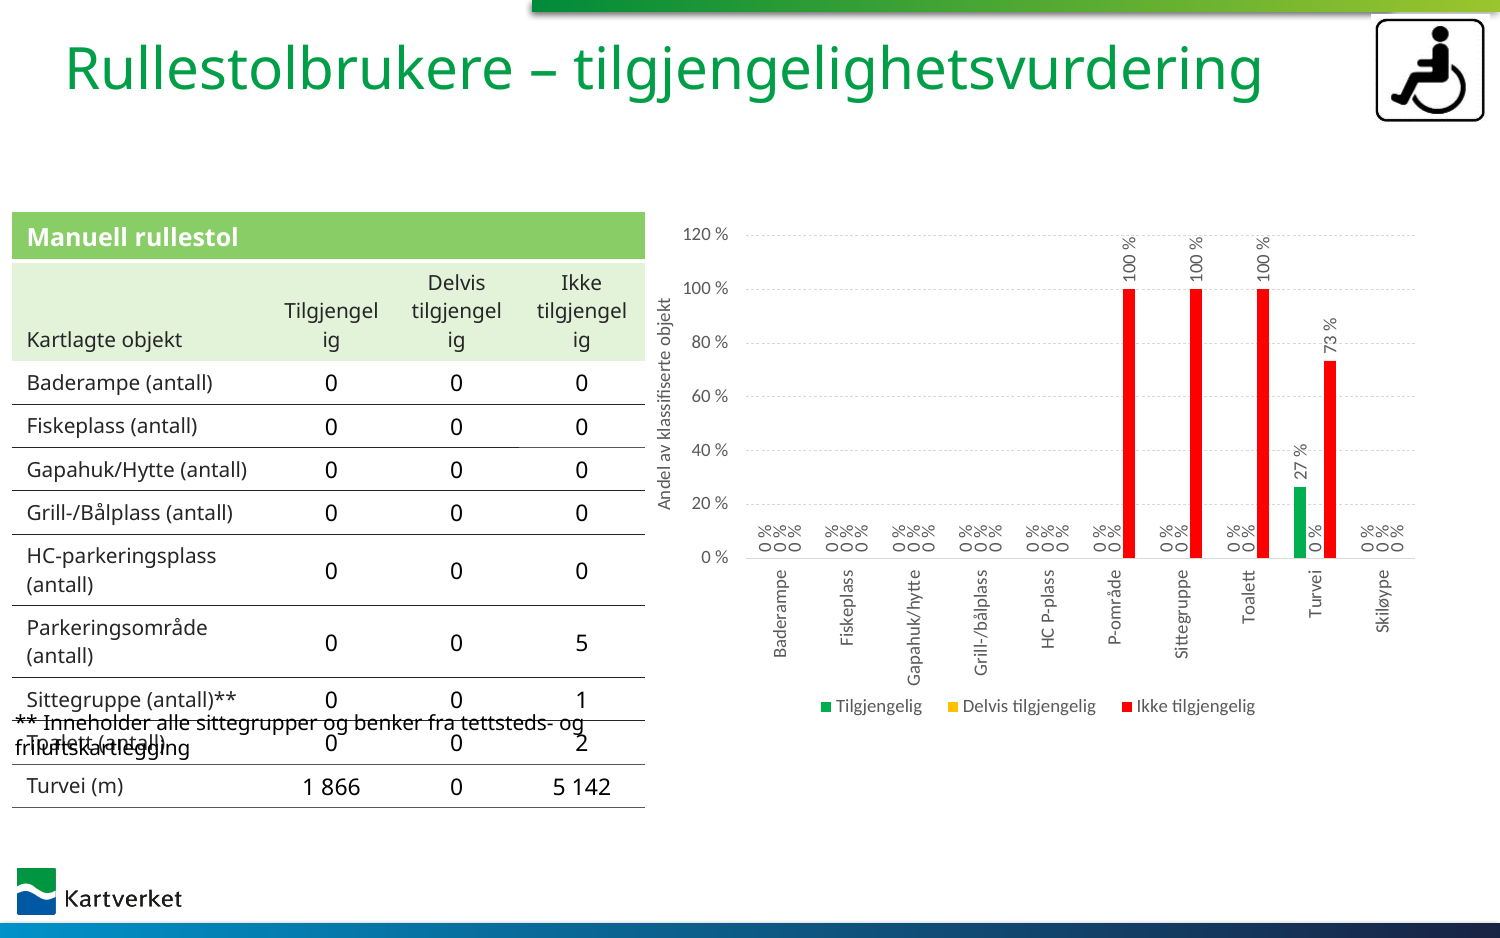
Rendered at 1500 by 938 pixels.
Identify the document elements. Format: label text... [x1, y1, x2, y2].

table_cell HC-parkeringsplass (antall) [12, 535, 269, 605]
table_cell 0 [394, 535, 519, 605]
table_cell Delvis tilgjengelig [394, 263, 519, 361]
table_cell Sittegruppe (antall)** [12, 678, 269, 702]
table_cell 0 [269, 361, 394, 404]
table_cell Ikke tilgjengelig [519, 263, 638, 361]
table_cell 0 [269, 606, 394, 677]
table_cell 0 [394, 448, 519, 490]
table_cell Gapahuk/Hytte (antall) [12, 448, 269, 490]
table_cell 5 142 [519, 768, 645, 807]
table_cell 0 [269, 491, 394, 534]
table_cell Tilgjengelig [269, 263, 394, 361]
text_box ** Inneholder alle sittegrupper og benker fra tettsteds- og friluftskartlegging [0, 702, 745, 768]
table_cell Baderampe (antall) [12, 361, 269, 404]
table_header Manuell rullestol [12, 212, 645, 259]
table_cell Turvei (m) [12, 768, 269, 807]
picture [1371, 13, 1491, 127]
table_cell 0 [394, 768, 519, 807]
table_cell 0 [394, 491, 519, 534]
table_cell Fiskeplass (antall) [12, 405, 269, 447]
table_cell 1 [519, 678, 638, 702]
table_cell 0 [269, 448, 394, 490]
table_cell 0 [519, 361, 638, 404]
table_cell 0 [394, 678, 519, 702]
table_cell 0 [519, 448, 638, 490]
table_cell Parkeringsområde (antall) [12, 606, 269, 677]
table_cell 0 [519, 405, 638, 447]
picture [643, 218, 1427, 728]
text_box Rullestolbrukere – tilgjengelighetsvurdering [49, 12, 1372, 109]
table_cell 0 [394, 361, 519, 404]
table_cell 5 [519, 606, 638, 677]
table_cell 0 [269, 535, 394, 605]
table_cell 0 [394, 606, 519, 677]
table_cell 1 866 [269, 768, 394, 807]
table_cell 0 [519, 535, 638, 605]
table_cell 0 [519, 491, 638, 534]
table_cell 0 [394, 405, 519, 447]
table_cell 0 [269, 678, 394, 702]
table_cell Kartlagte objekt [12, 263, 269, 361]
table_cell Grill-/Bålplass (antall) [12, 491, 269, 534]
table_cell 0 [269, 405, 394, 447]
